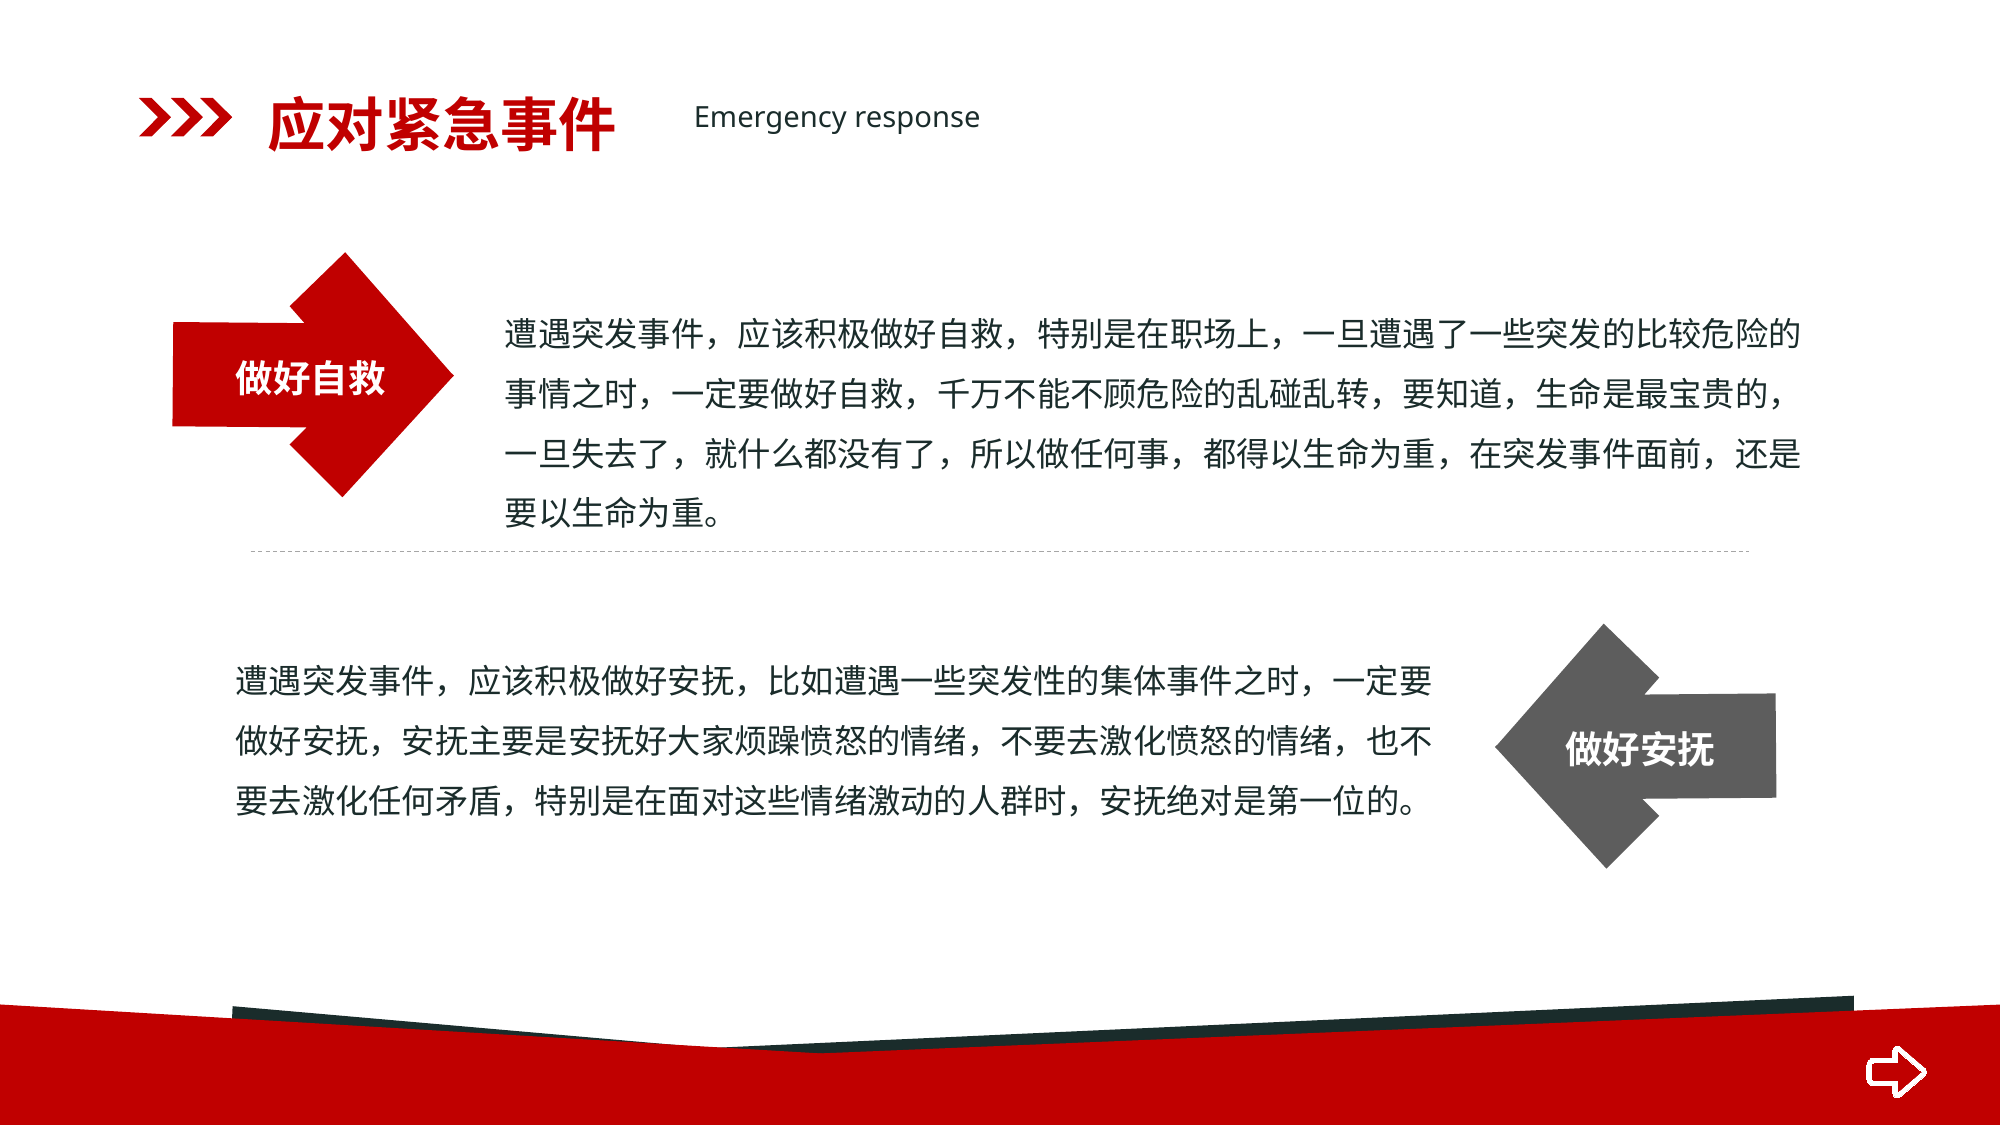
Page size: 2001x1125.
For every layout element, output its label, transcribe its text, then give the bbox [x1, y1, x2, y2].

text_box 遭遇突发事件，应该积极做好自救，特别是在职场上，一旦遭遇了一些突发的比较危险的事情之时，一定要做好自救，千万不能不顾危险的乱碰乱转，要知道，生命是最宝贵的，一旦失去了，就什么都没有了，所以做任何事，都得以生命为重，在突发事件面前，还是要以生命为重。 [490, 285, 1834, 540]
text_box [170, 256, 431, 500]
text_box Emergency response [678, 91, 1114, 141]
text_box 应对紧急事件 [252, 80, 679, 166]
text_box 遭遇突发事件，应该积极做好安抚，比如遭遇一些突发性的集体事件之时，一定要做好安抚，安抚主要是安抚好大家烦躁愤怒的情绪，不要去激化愤怒的情绪，也不要去激化任何矛盾，特别是在面对这些情绪激动的人群时，安抚绝对是第一位的。 [220, 633, 1462, 828]
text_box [1532, 628, 1778, 872]
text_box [138, 97, 233, 137]
